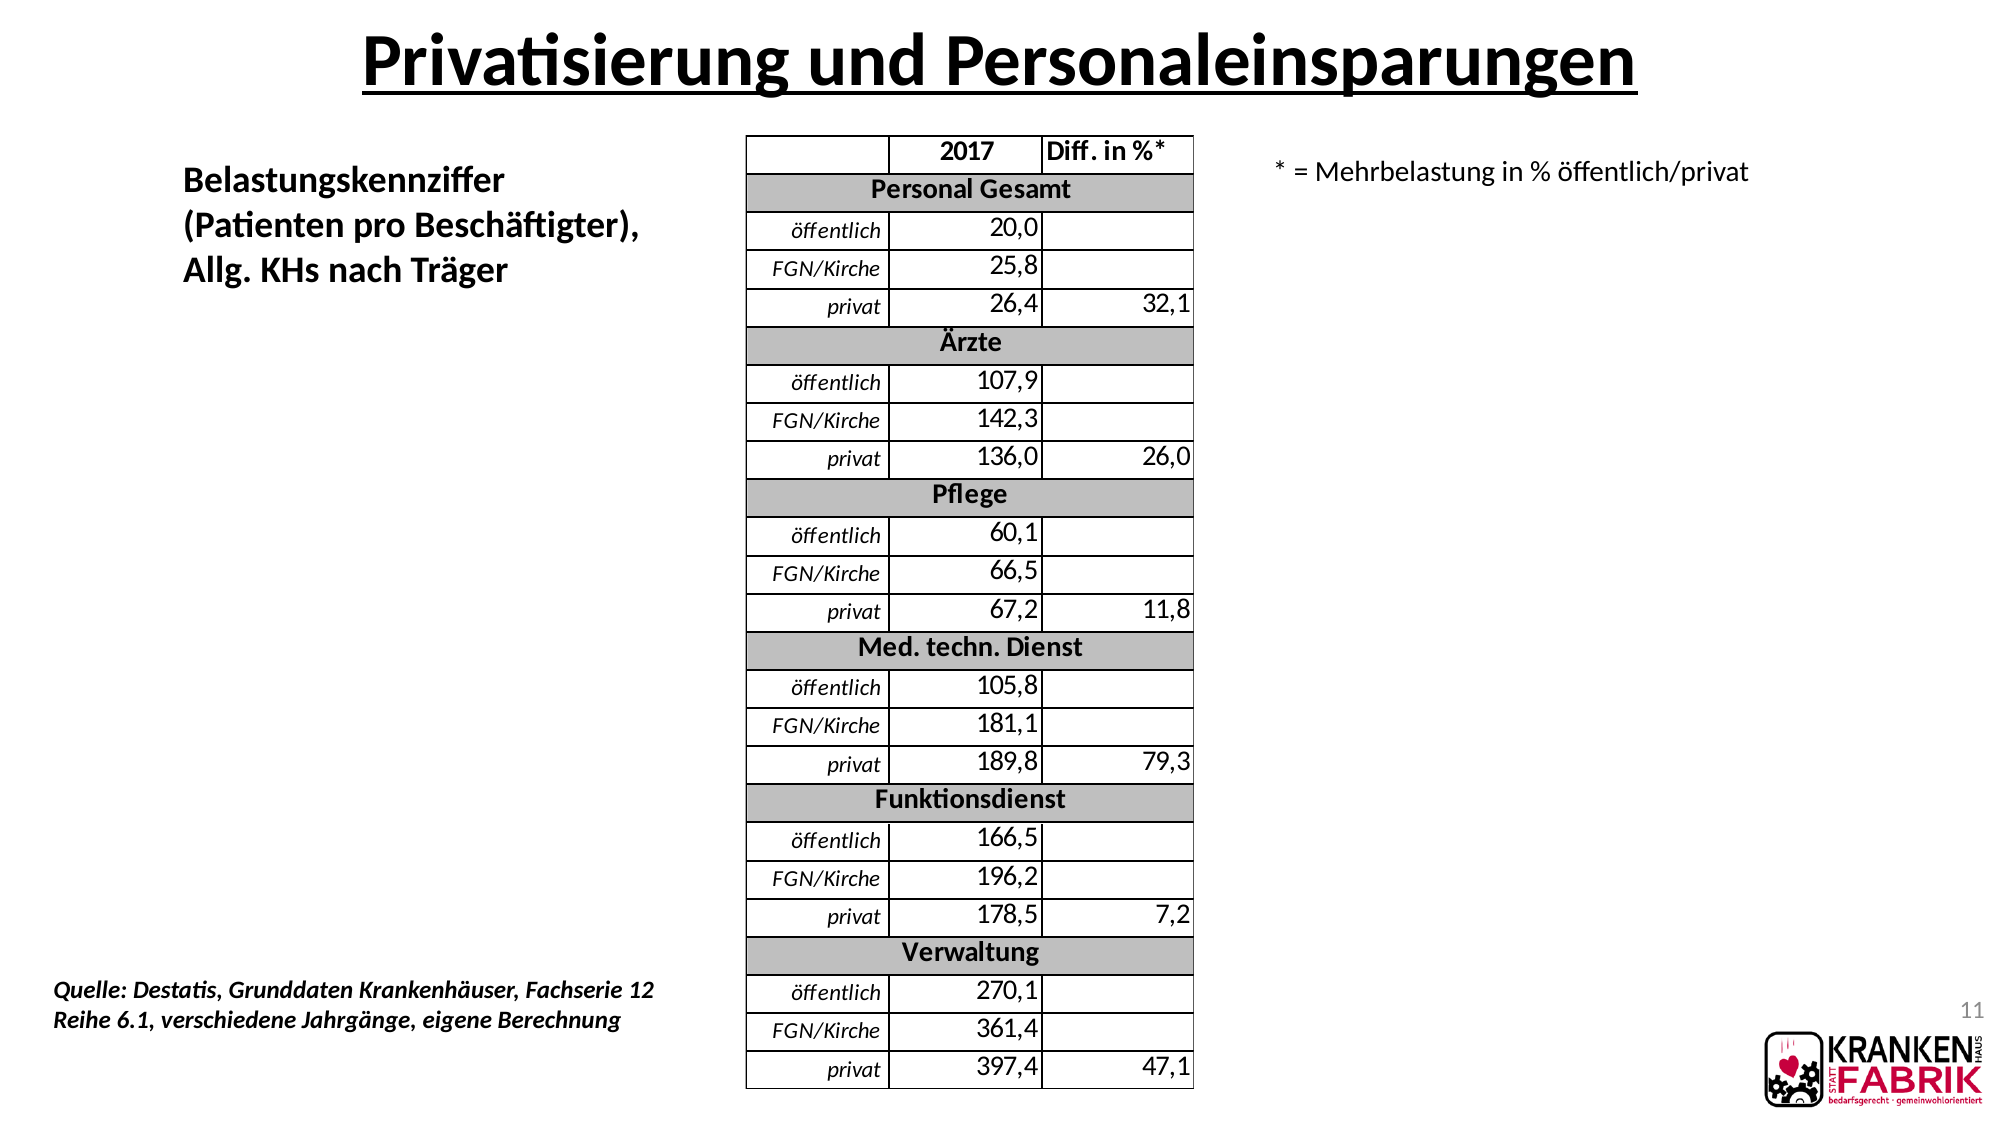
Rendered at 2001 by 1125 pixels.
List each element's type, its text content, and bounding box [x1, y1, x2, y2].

picture [1746, 1039, 2000, 1125]
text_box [745, 135, 1196, 1091]
text_box * = Mehrbelastung in % öffentlich/privat [1258, 144, 1772, 195]
slide_number 11 [1550, 979, 2000, 1039]
text_box Quelle: Destatis, Grunddaten Krankenhäuser, Fachserie 12 Reihe 6.1, verschiedene Jahrgänge, eigene Berechnung [38, 966, 706, 1041]
title Privatisierung und Personaleinsparungen [137, 0, 1863, 138]
text_box Belastungskennziffer (Patienten pro Beschäftigter), Allg. KHs nach Träger [168, 148, 687, 298]
